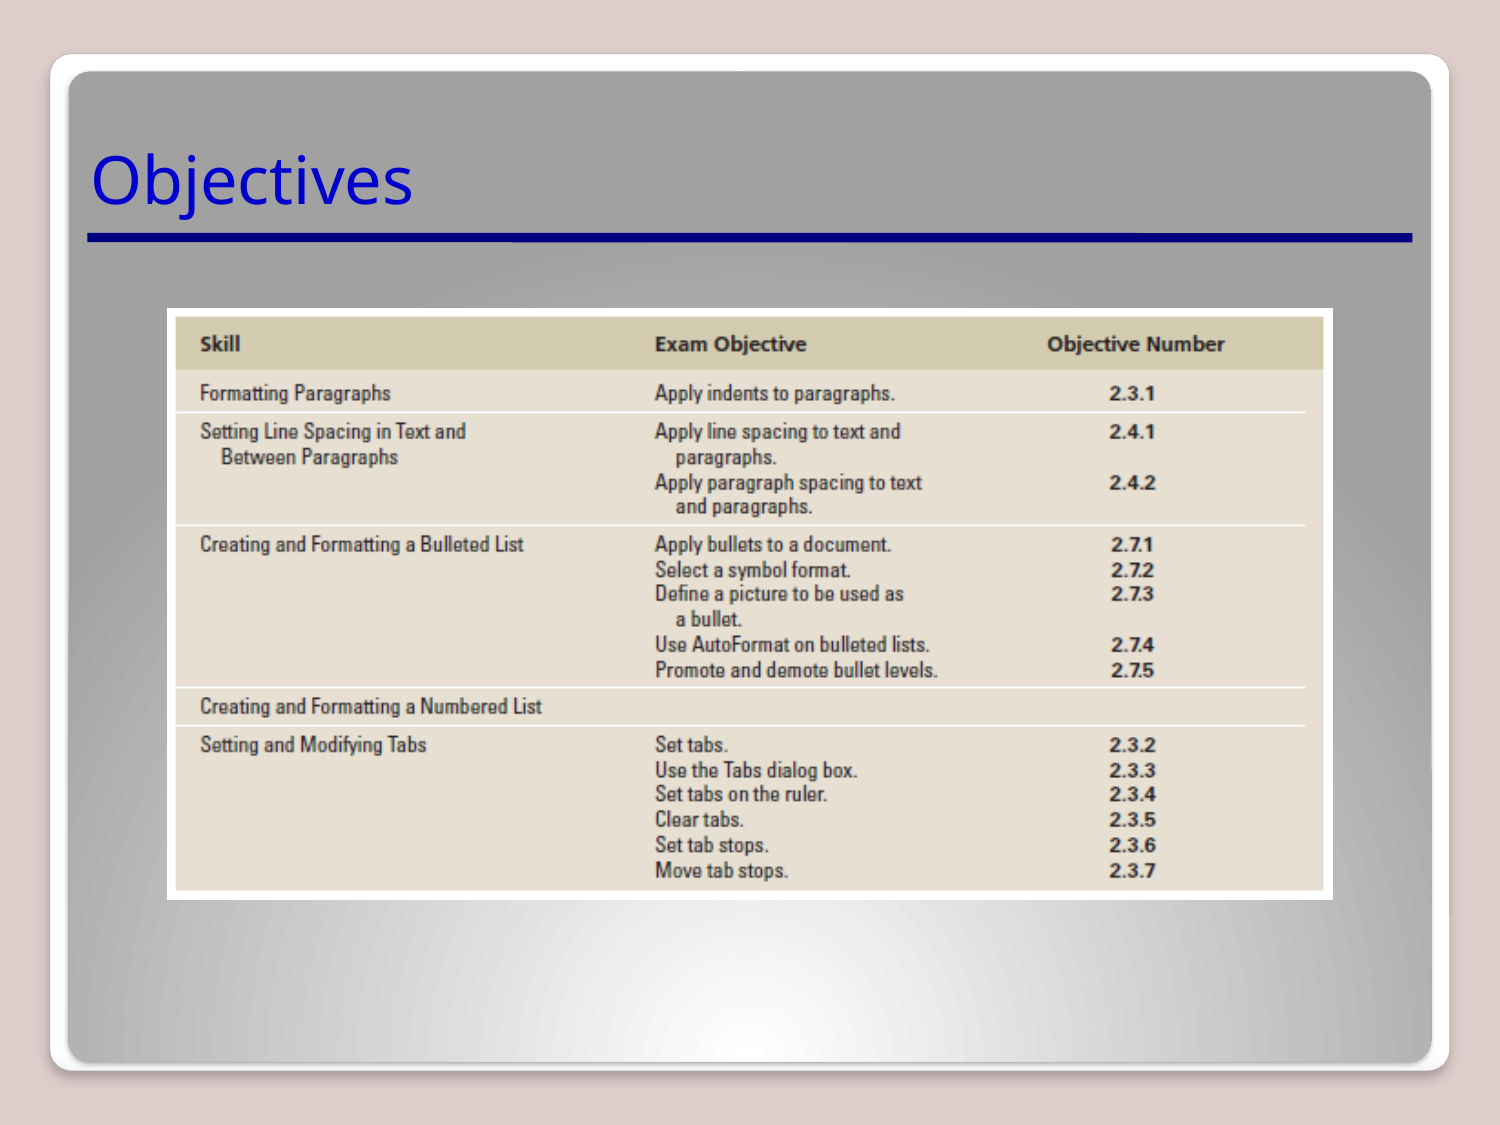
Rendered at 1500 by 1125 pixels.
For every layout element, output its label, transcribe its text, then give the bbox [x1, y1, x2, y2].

text_box [74, 237, 1425, 1063]
title Objectives [74, 74, 1426, 226]
picture [167, 308, 1333, 901]
